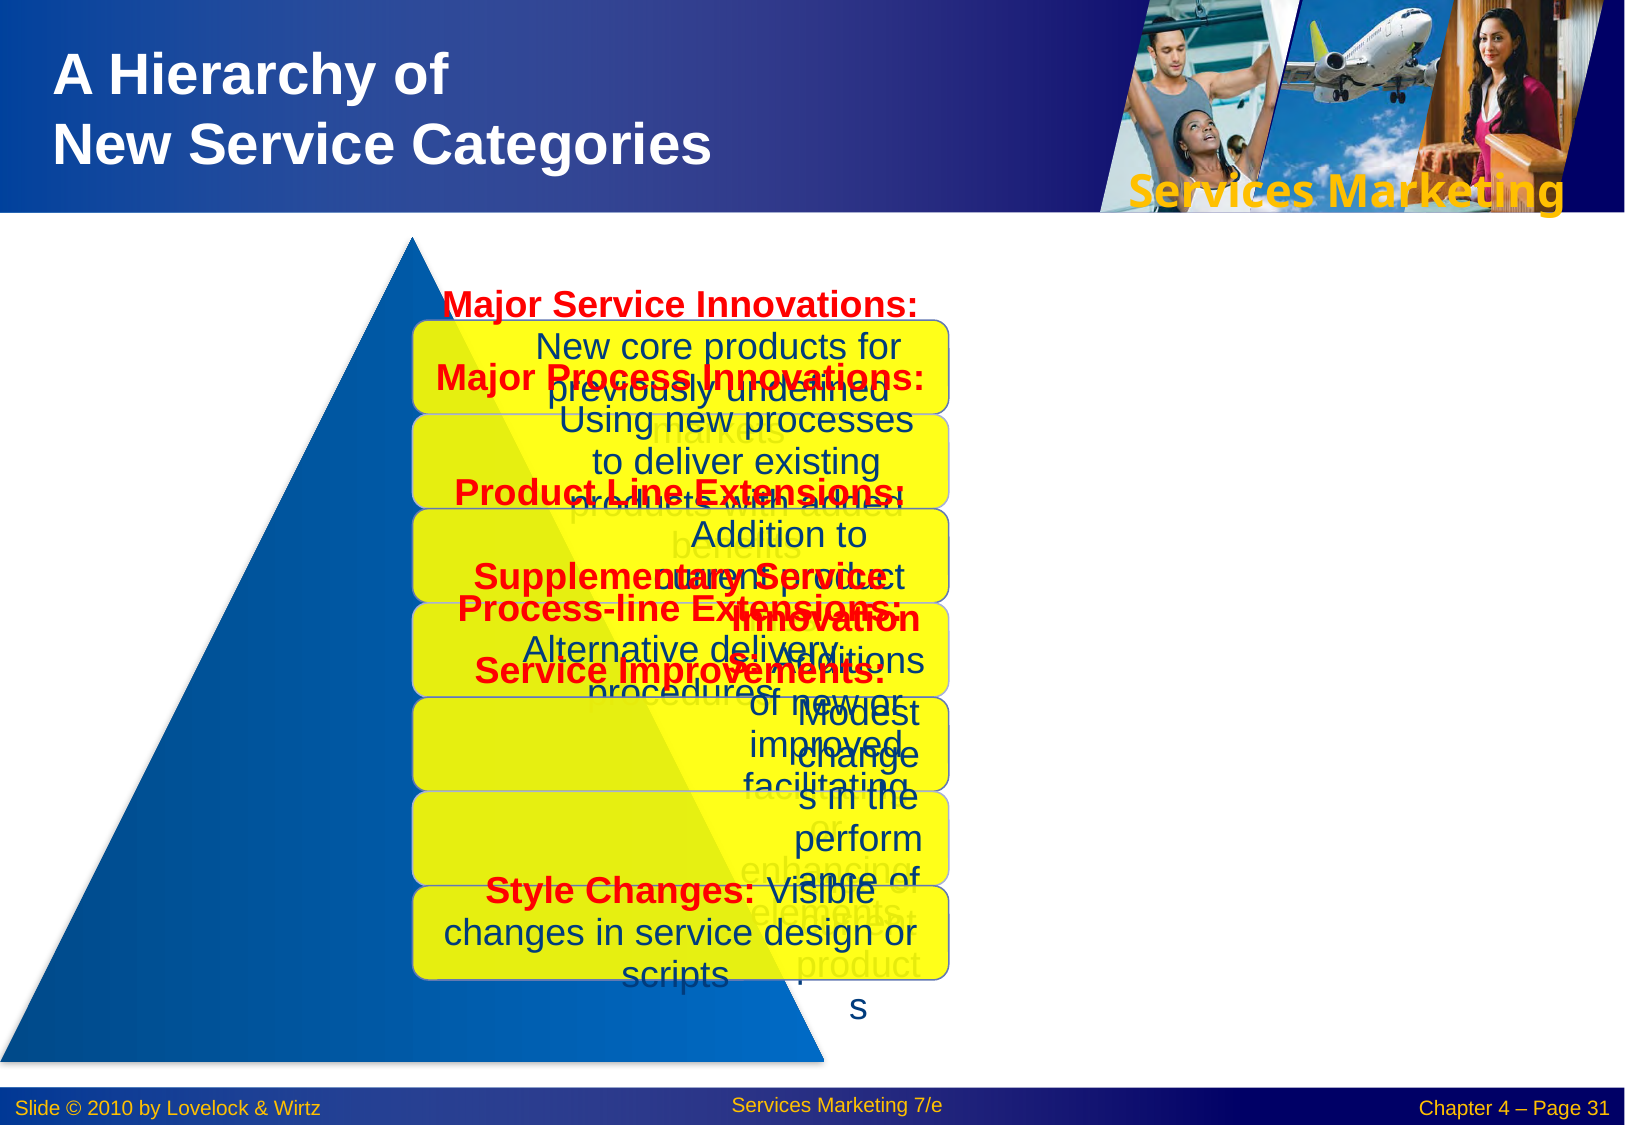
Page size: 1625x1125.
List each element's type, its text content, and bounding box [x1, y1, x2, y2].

picture [1546, 187, 1556, 202]
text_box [0, 237, 1625, 1063]
title A Hierarchy of New Service Categories [36, 37, 1088, 176]
picture [1100, 0, 1604, 213]
picture [1162, 186, 1172, 192]
